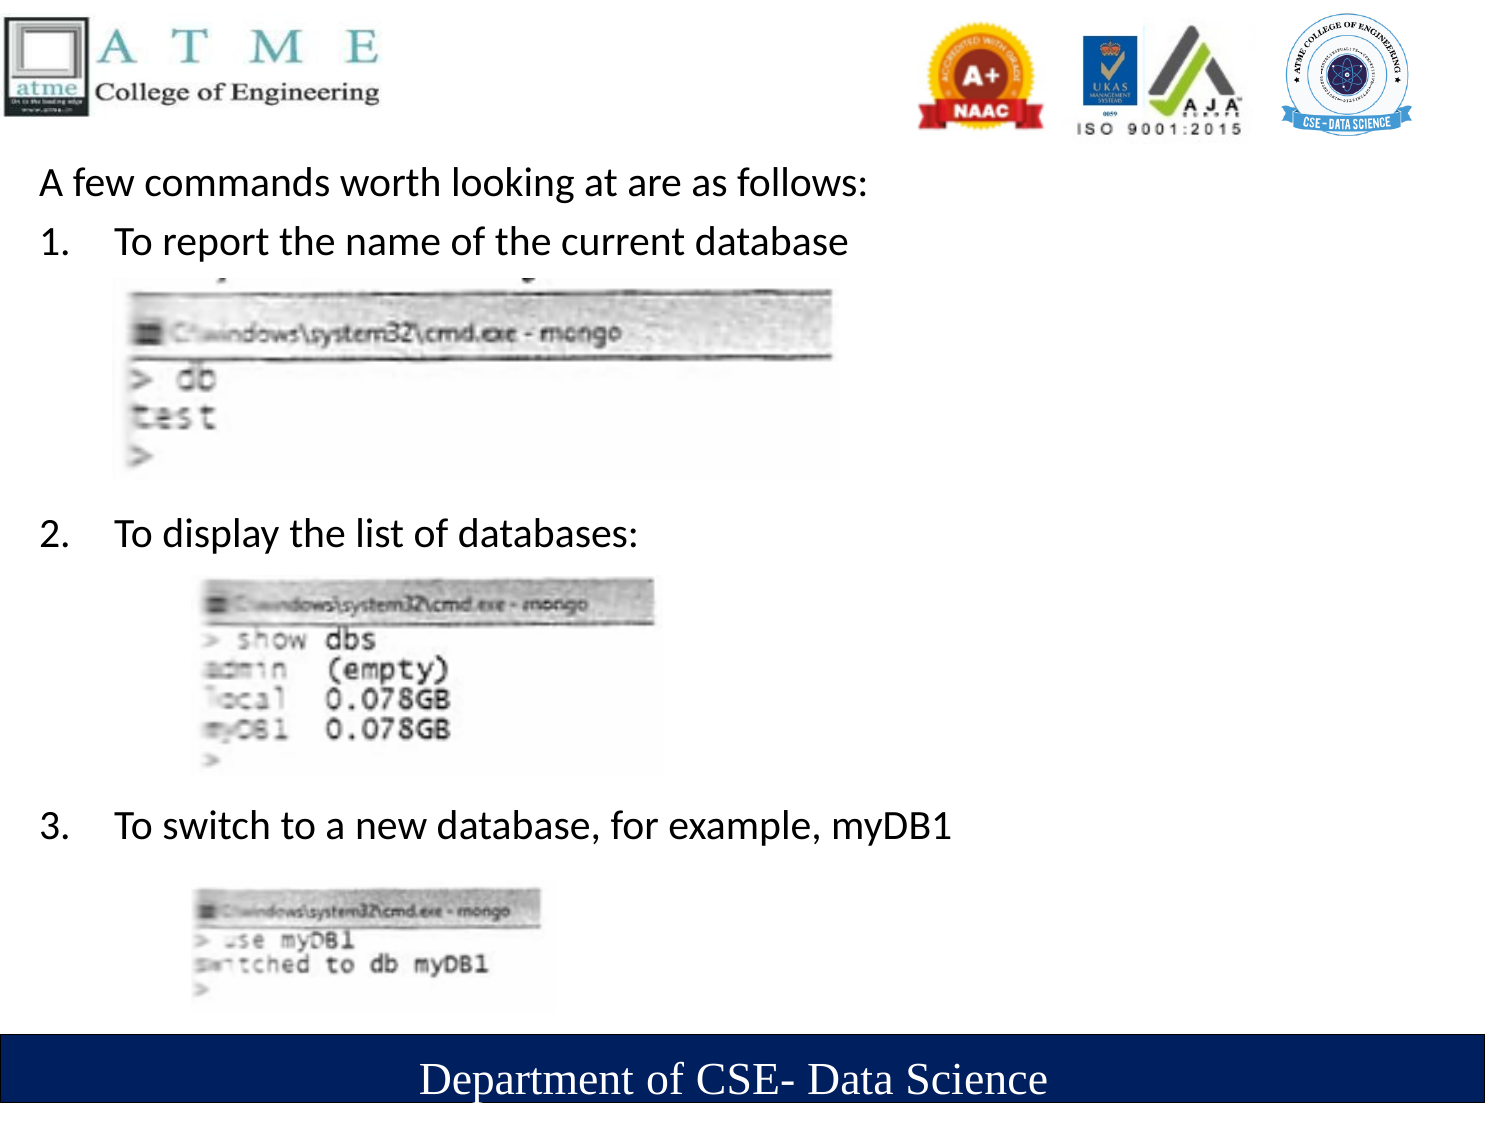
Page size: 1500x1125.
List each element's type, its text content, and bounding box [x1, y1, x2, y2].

picture [0, 13, 383, 121]
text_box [0, 1033, 1486, 1104]
picture [191, 575, 663, 777]
picture [191, 878, 556, 1013]
picture [1281, 9, 1412, 140]
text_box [1061, 16, 1256, 146]
picture [903, 20, 1058, 151]
picture [111, 278, 839, 480]
list A few commands worth looking at are as follows: To report the name of the current database To display the list of databases: To switch to a new database, for example, myDB1 [24, 147, 1485, 1014]
